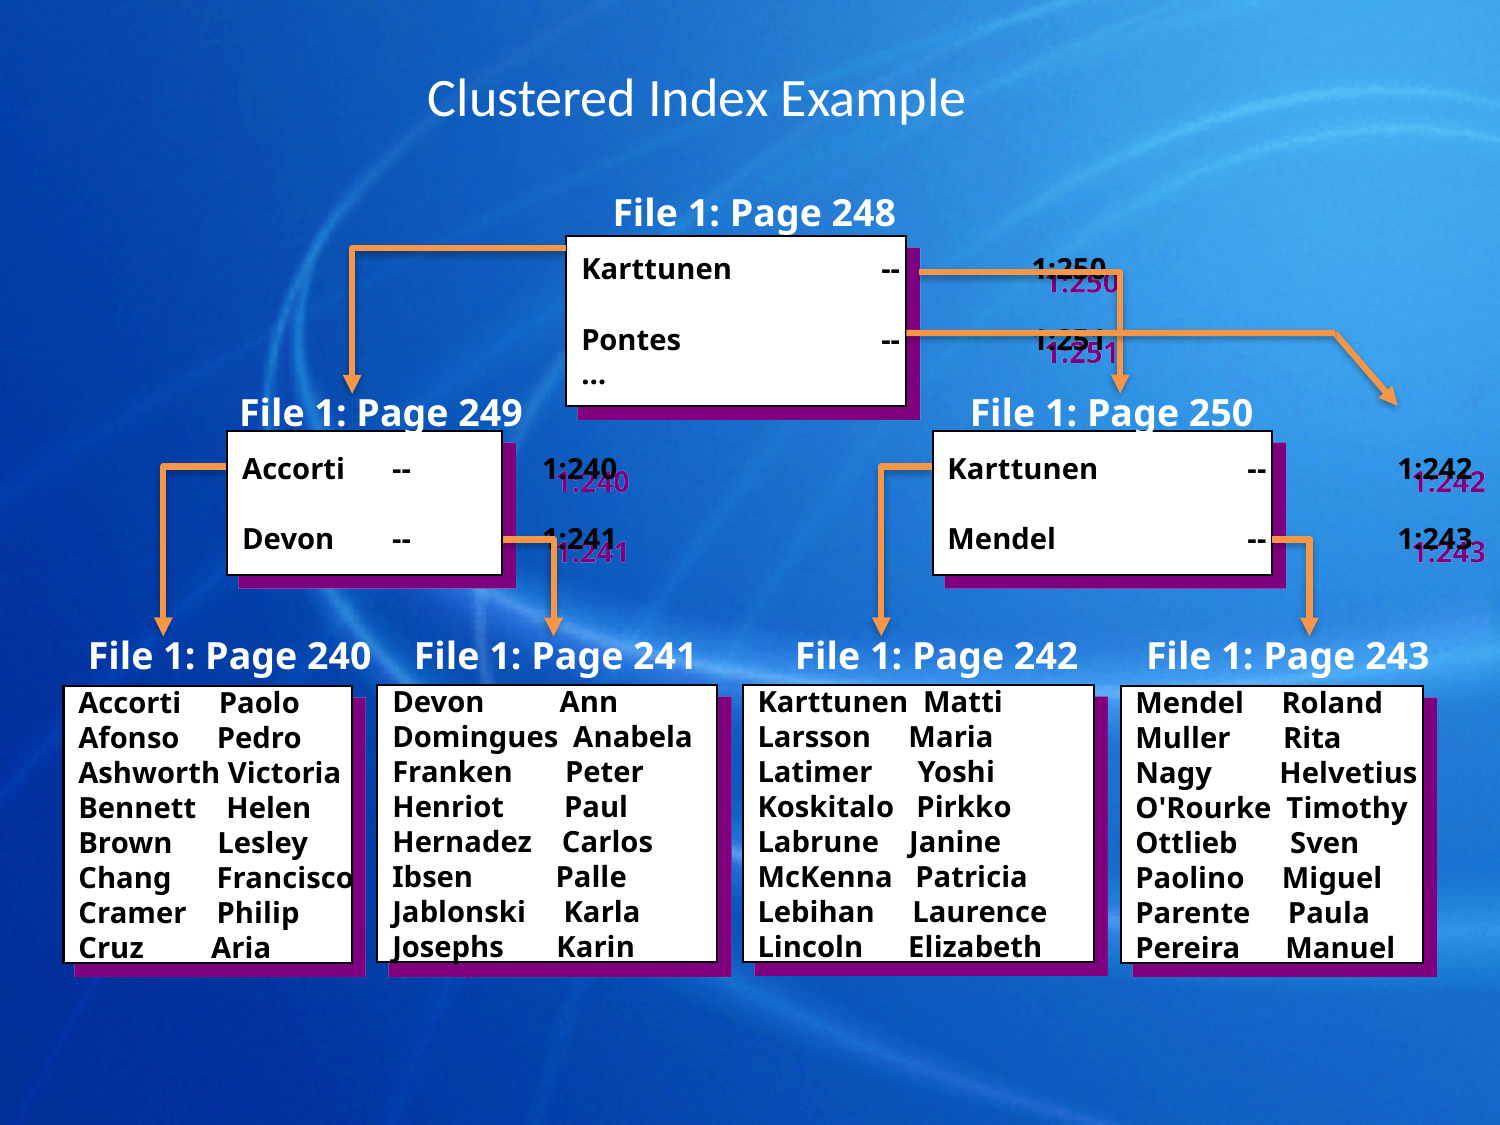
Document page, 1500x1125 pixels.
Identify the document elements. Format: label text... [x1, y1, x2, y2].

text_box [62, 181, 1456, 964]
picture [0, 0, 1500, 1125]
title Clustered Index Example [2, 53, 1394, 135]
